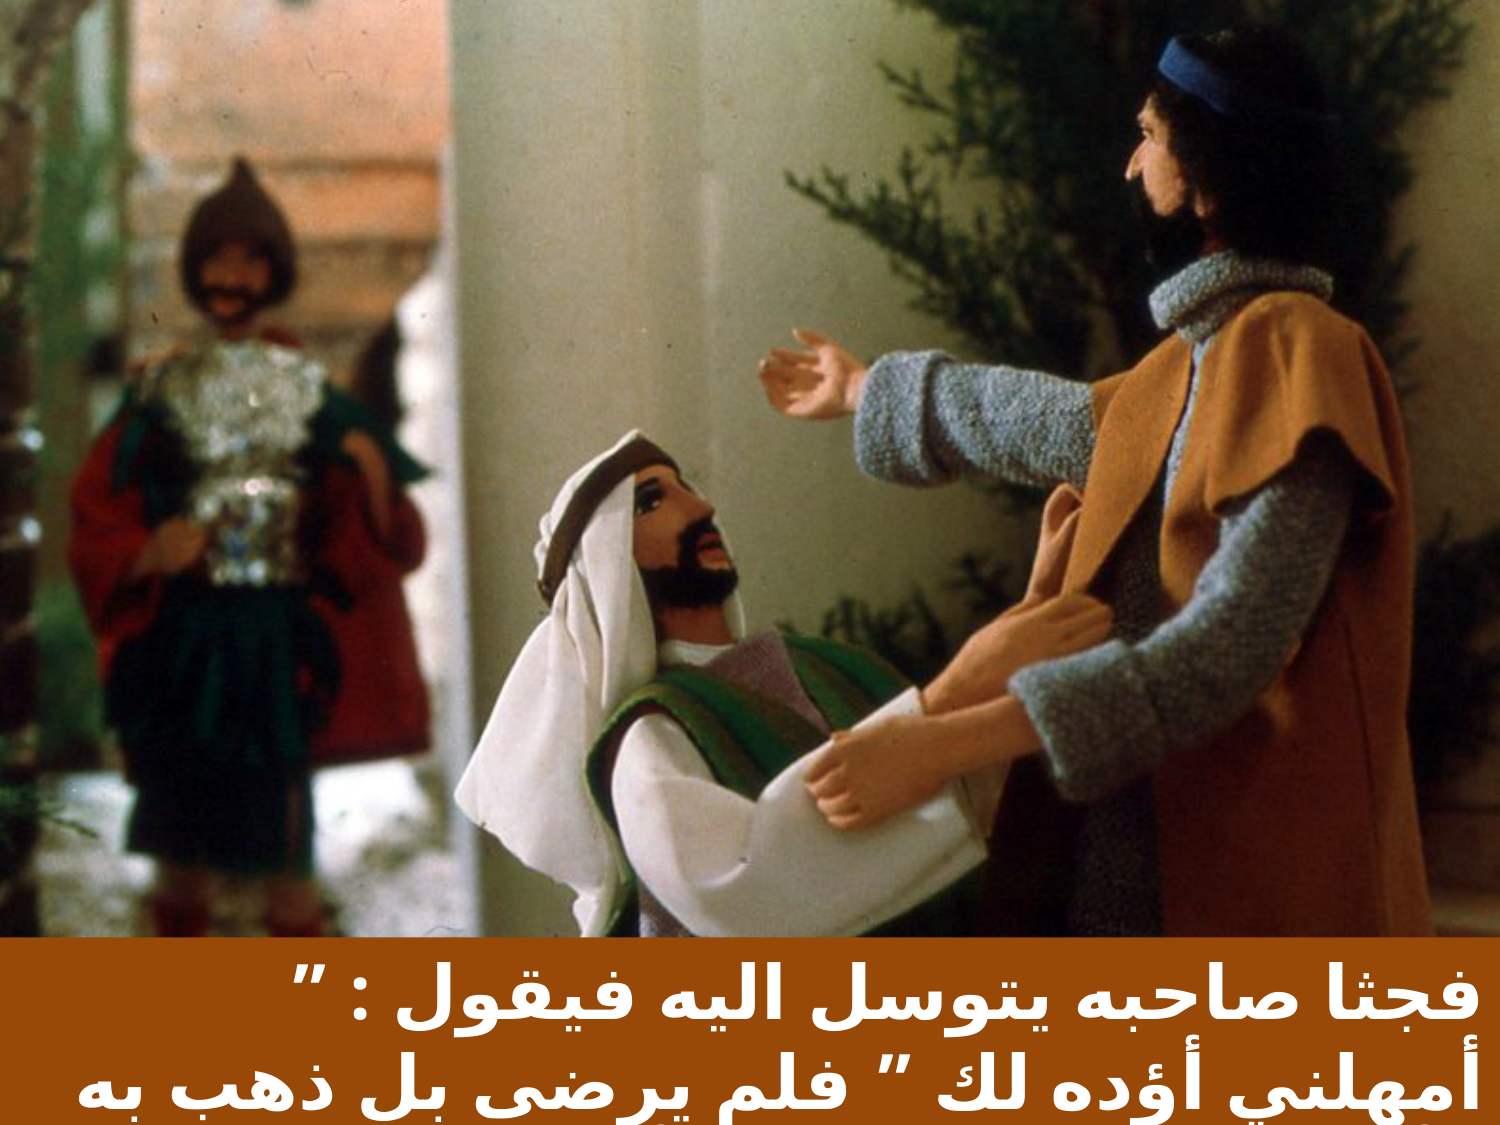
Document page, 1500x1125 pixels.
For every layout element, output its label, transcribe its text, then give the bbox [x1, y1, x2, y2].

text_box فجثا صاحبه يتوسل اليه فيقول : ” أمهلني أؤده لك ” فلم يرضى بل ذهب به وألقاه في السجن الى أن يؤدي دينه. [0, 945, 1500, 1125]
picture [0, 0, 1500, 938]
